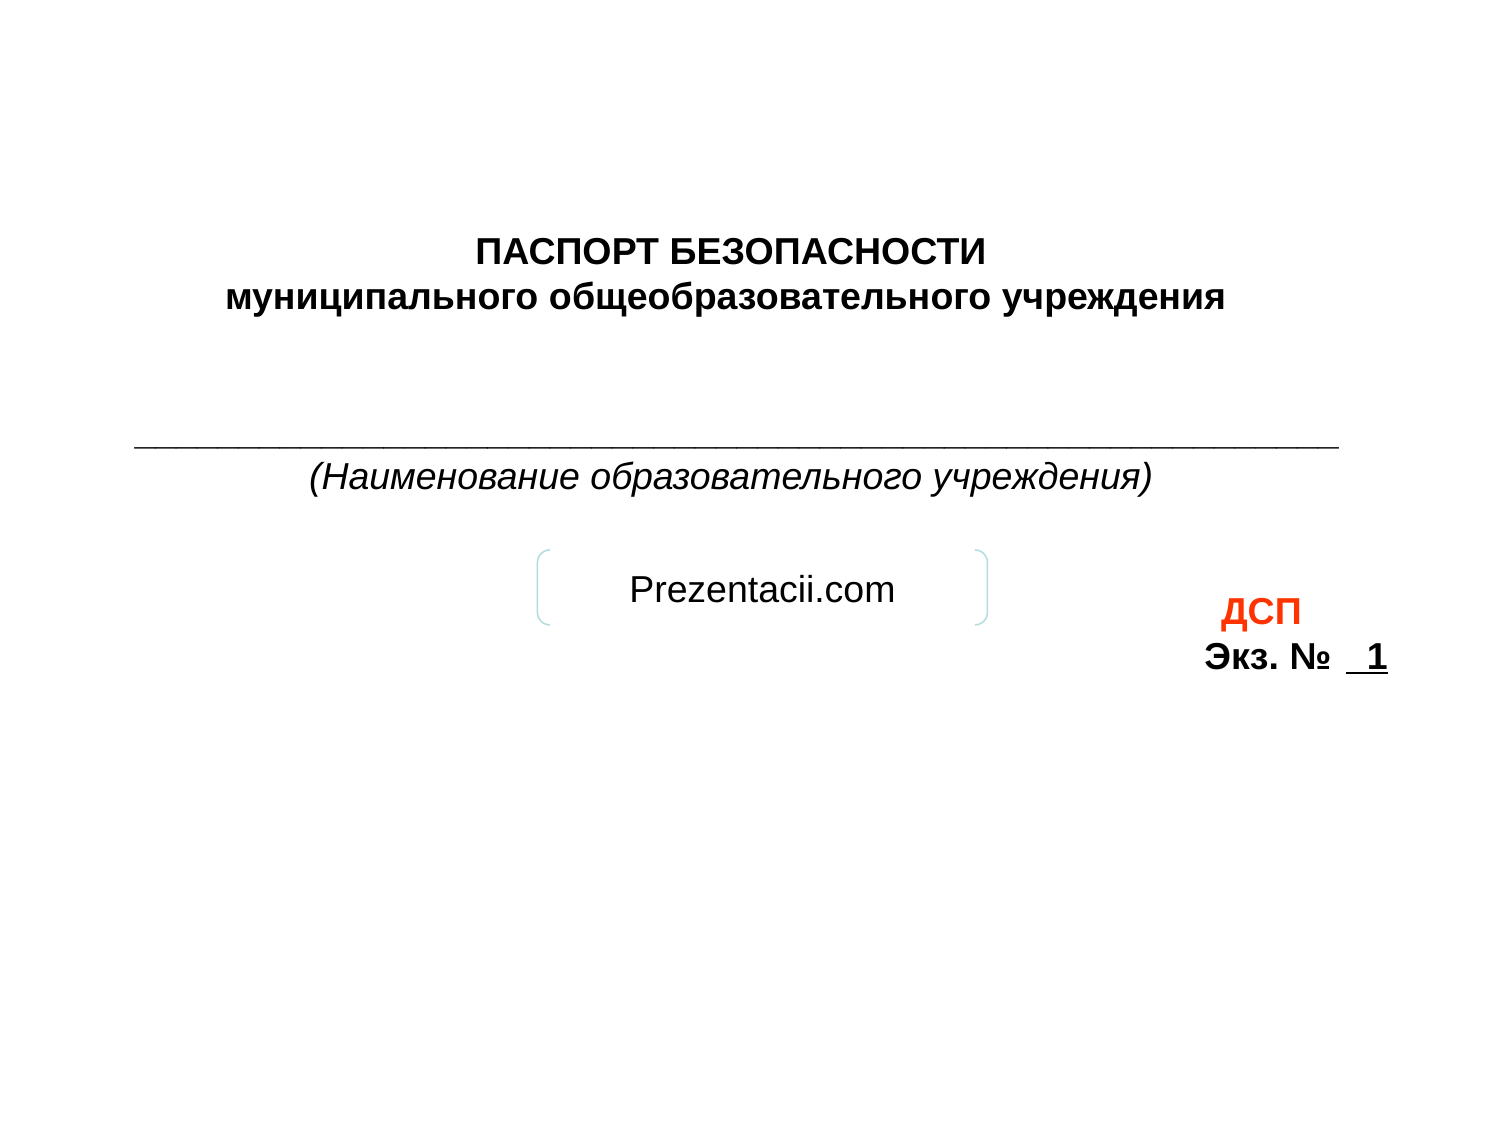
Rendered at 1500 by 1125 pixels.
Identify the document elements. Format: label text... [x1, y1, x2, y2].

title ПАСПОРТ БЕЗОПАСНОСТИ муниципального общеобразовательного учреждения __________________________________________________________ (Наименование образовательного учреждения) ДСП Экз. № 1 [0, 49, 1463, 1081]
text_box Prezentacii.com [536, 549, 989, 626]
